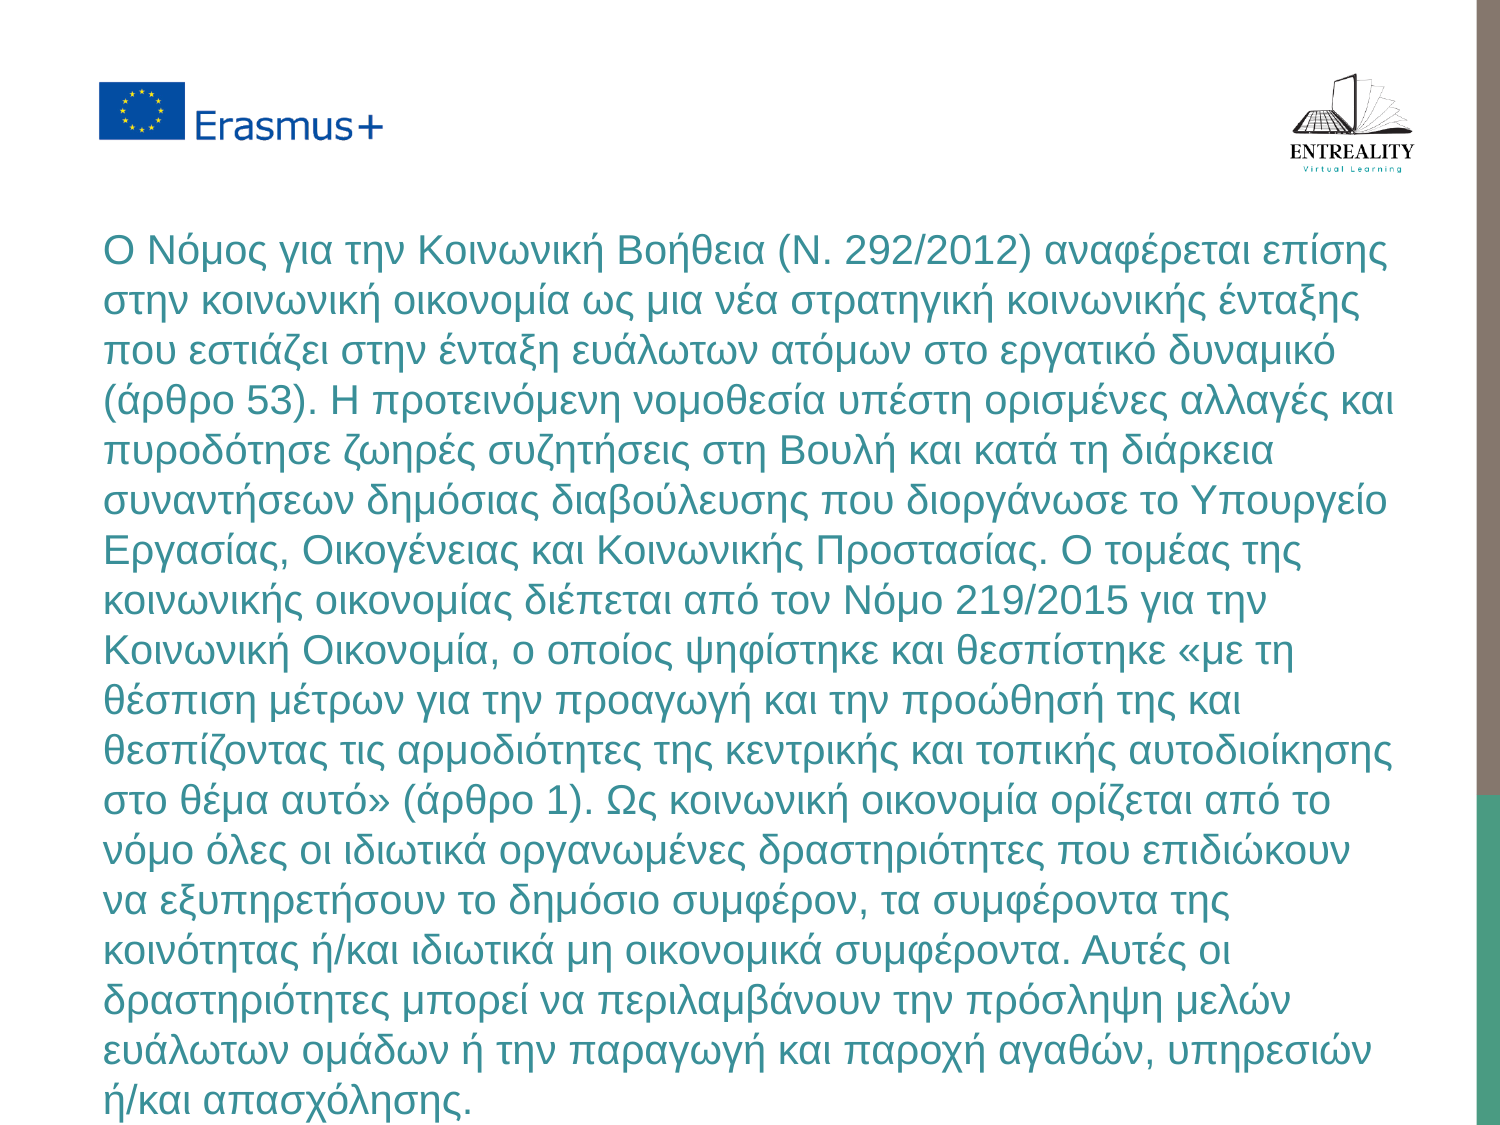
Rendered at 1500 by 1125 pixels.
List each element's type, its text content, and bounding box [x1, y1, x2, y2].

picture [1246, 17, 1458, 229]
picture [81, 64, 399, 156]
title Ο Νόμος για την Κοινωνική Βοήθεια (Ν. 292/2012) αναφέρεται επίσης στην κοινωνική οικονομία ως μια νέα στρατηγική κοινωνικής ένταξης που εστιάζει στην ένταξη ευάλωτων ατόμων στο εργατικό δυναμικό (άρθρο 53). Η προτεινόμενη νομοθεσία υπέστη ορισμένες αλλαγές και πυροδότησε ζωηρές συζητήσεις στη Βουλή και κατά τη διάρκεια συναντήσεων δημόσιας διαβούλευσης που διοργάνωσε το Υπουργείο Εργασίας, Οικογένειας και Κοινωνικής Προστασίας. Ο τομέας της κοινωνικής οικονομίας διέπεται από τον Νόμο 219/2015 για την Κοινωνική Οικονομία, ο οποίος ψηφίστηκε και θεσπίστηκε «με τη θέσπιση μέτρων για την προαγωγή και την προώθησή της και θεσπίζοντας τις αρμοδιότητες της κεντρικής και τοπικής αυτοδιοίκησης στο θέμα αυτό» (άρθρο 1). Ως κοινωνική οικονομία ορίζεται από το νόμο όλες οι ιδιωτικά οργανωμένες δραστηριότητες που επιδιώκουν να εξυπηρετήσουν το δημόσιο συμφέρον, τα συμφέροντα της κοινότητας ή/και ιδιωτικά μη οικονομικά συμφέροντα. Αυτές οι δραστηριότητες μπορεί να περιλαμβάνουν την πρόσληψη μελών ευάλωτων ομάδων ή την παραγωγή και παροχή αγαθών, υπηρεσιών ή/και απασχόλησης. [87, 396, 1413, 950]
